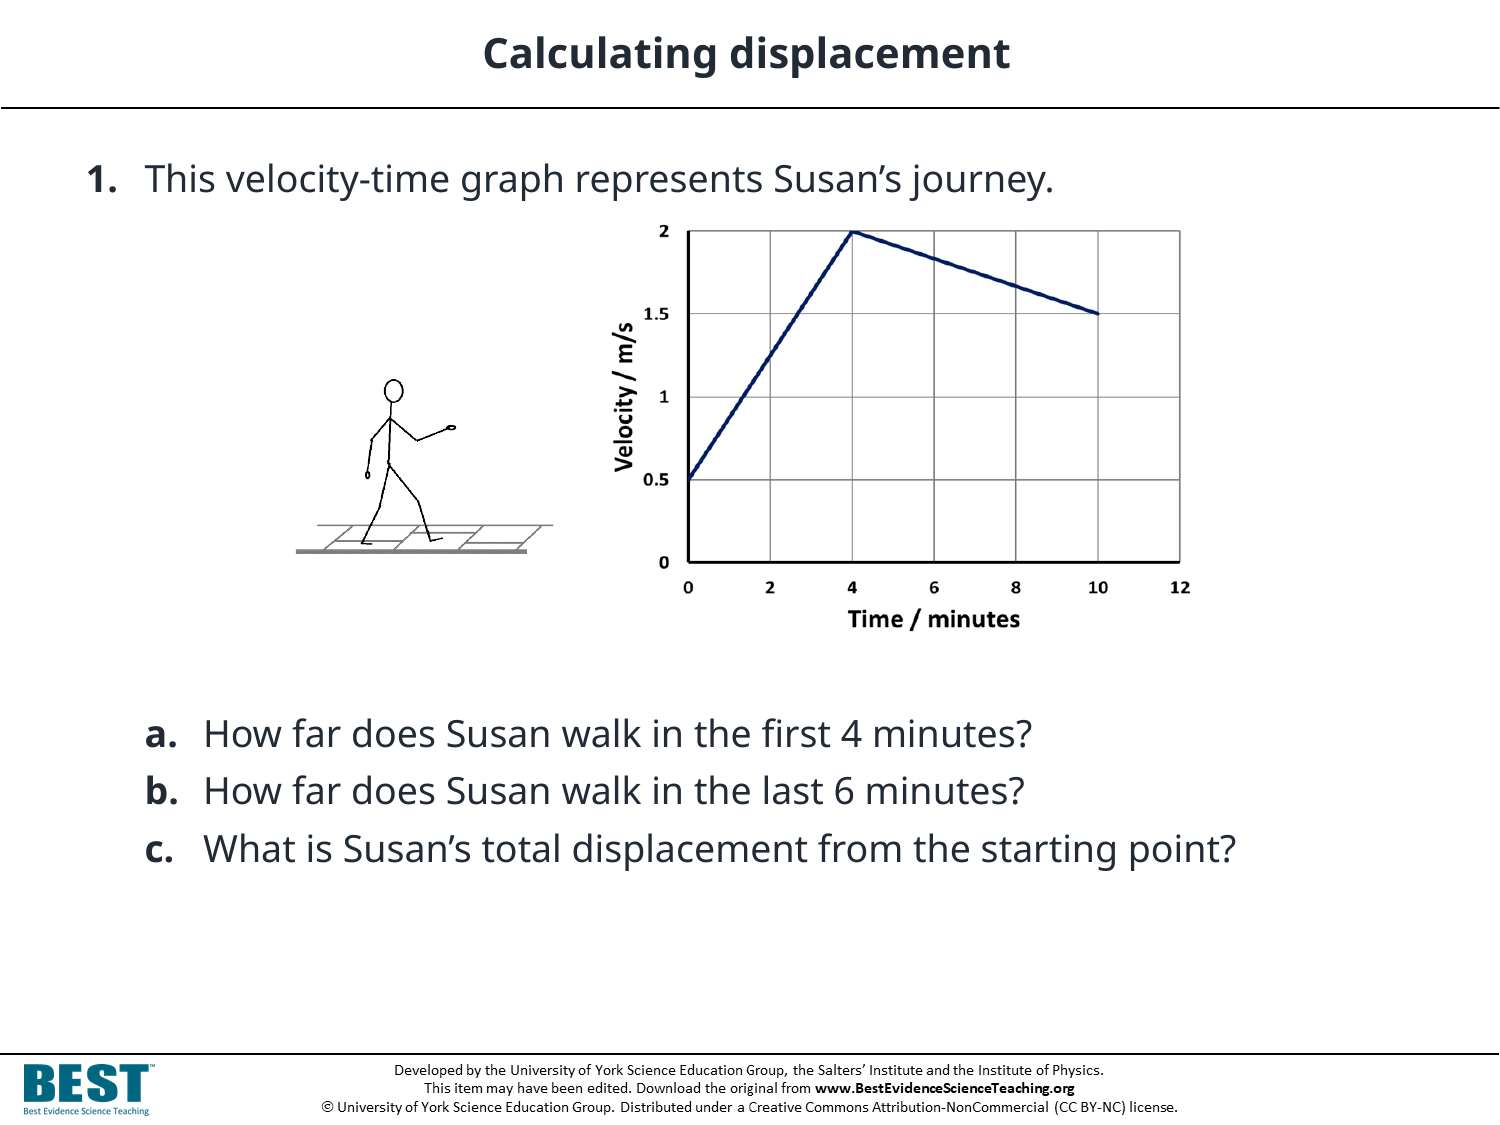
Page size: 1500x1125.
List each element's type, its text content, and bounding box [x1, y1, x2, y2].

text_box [295, 221, 1199, 636]
picture [0, 107, 1500, 1125]
text_box Calculating displacement [23, 4, 1471, 99]
